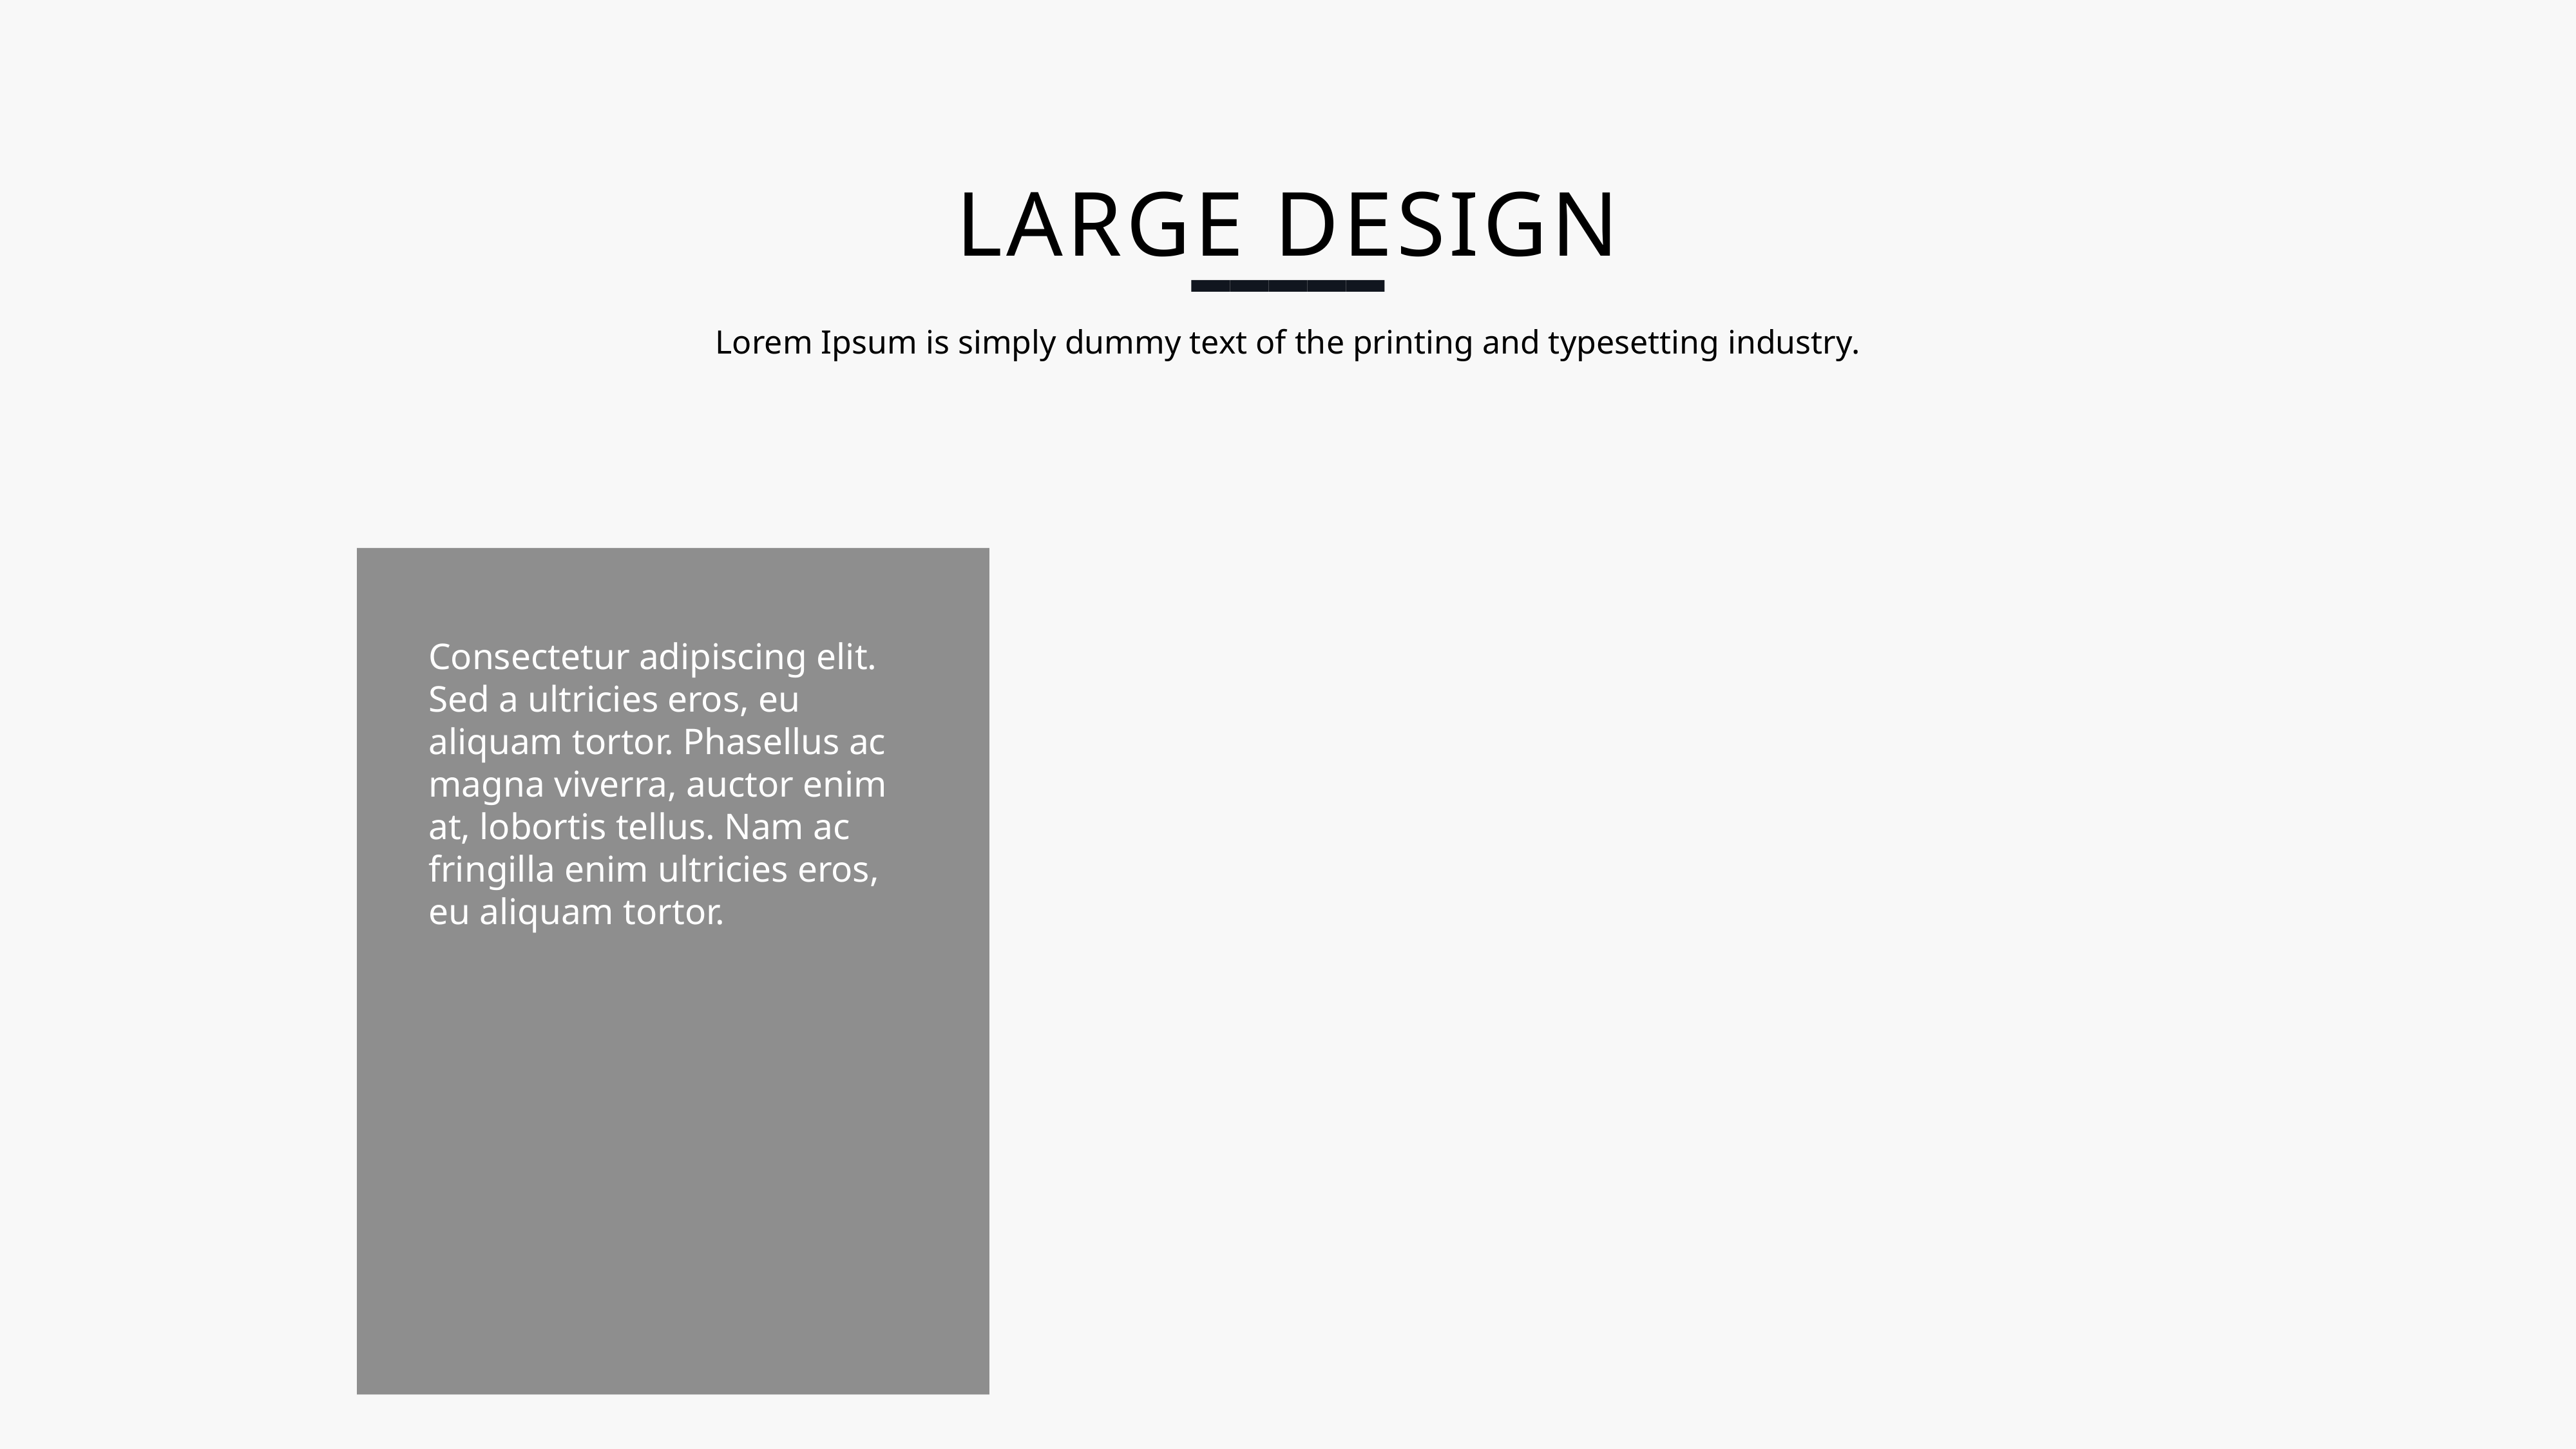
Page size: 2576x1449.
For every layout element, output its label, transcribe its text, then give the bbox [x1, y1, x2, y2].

text_box Lorem Ipsum is simply dummy text of the printing and typesetting industry. [506, 316, 2070, 365]
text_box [1191, 279, 1385, 292]
picture [158, 424, 2421, 1304]
text_box [356, 1304, 990, 1395]
text_box LARGE DESIGN [128, 164, 2448, 278]
